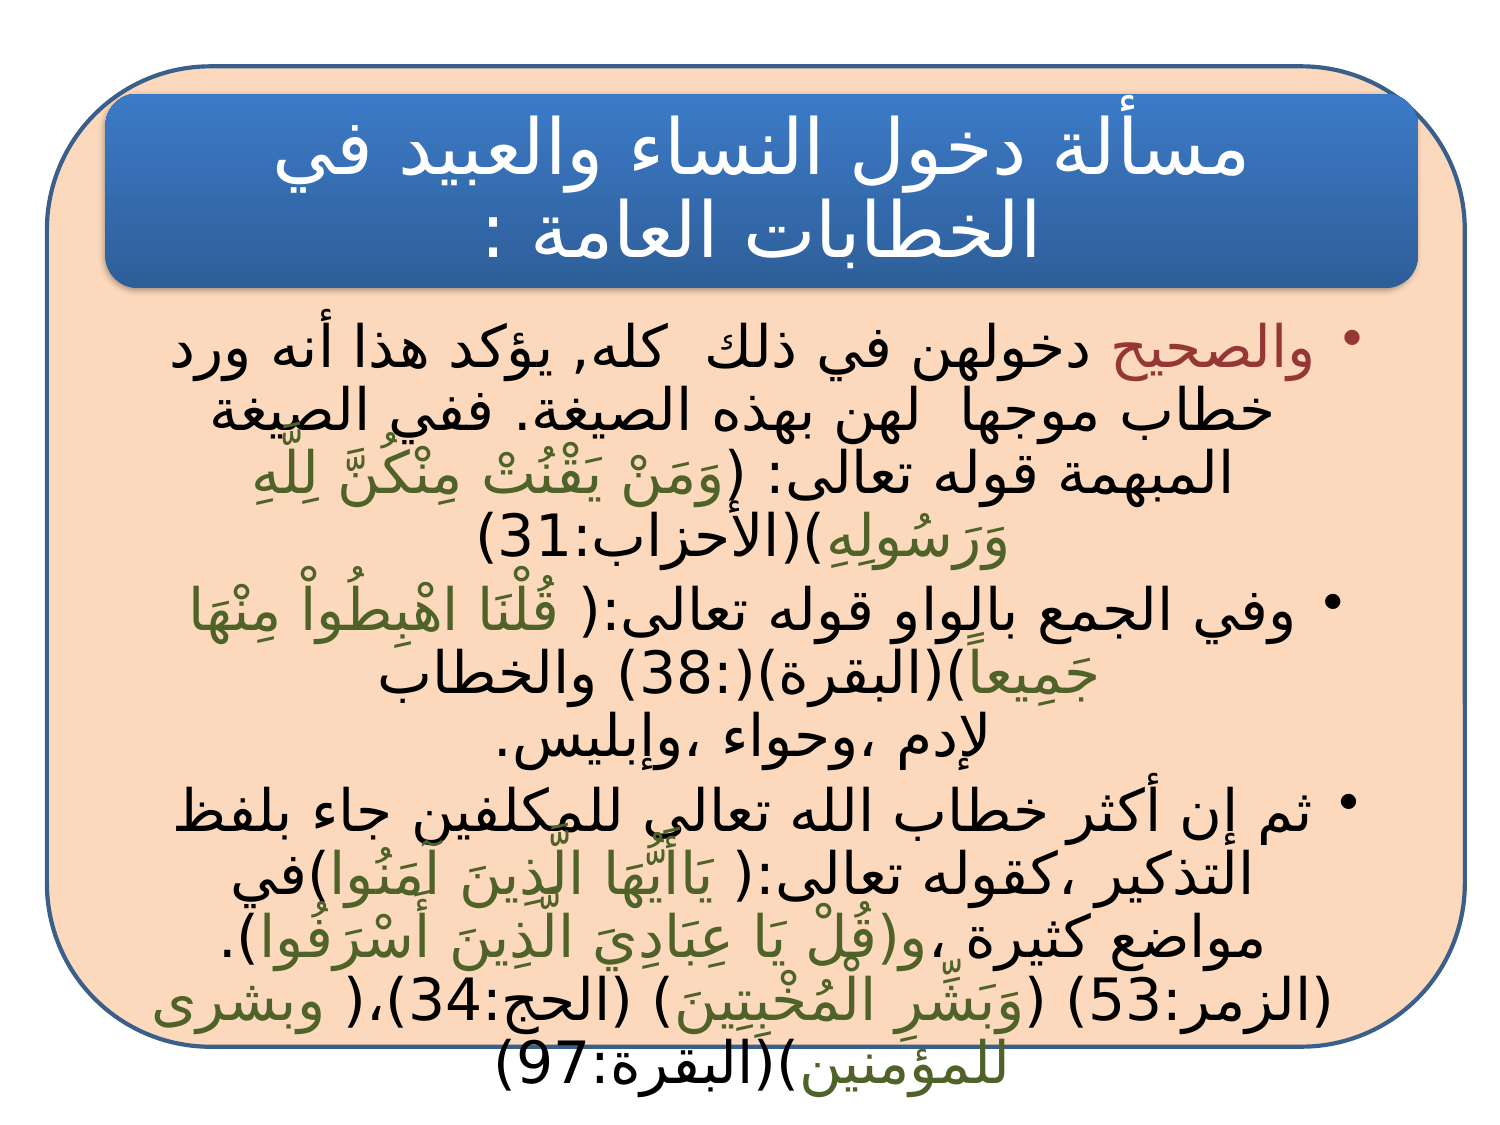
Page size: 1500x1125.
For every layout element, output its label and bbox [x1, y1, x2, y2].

text_box [1424, 118, 1467, 995]
text_box [111, 1016, 1401, 1049]
text_box [44, 106, 100, 1007]
text_box [118, 64, 1392, 92]
text_box [105, 93, 1419, 1008]
